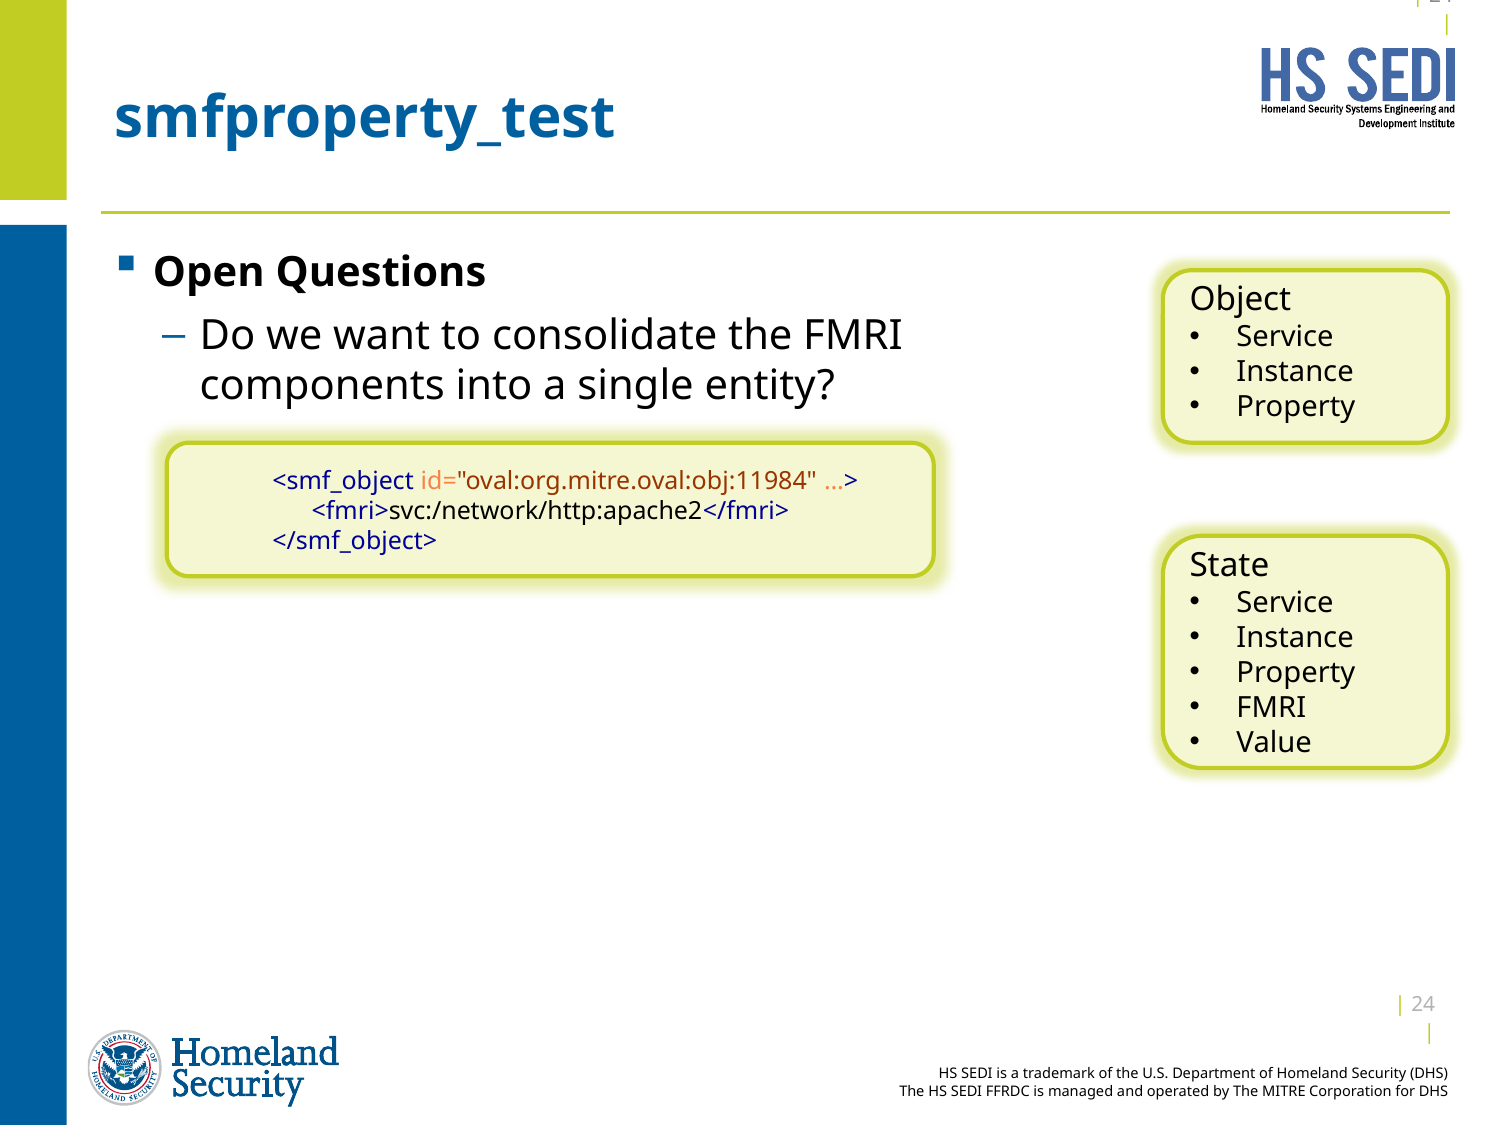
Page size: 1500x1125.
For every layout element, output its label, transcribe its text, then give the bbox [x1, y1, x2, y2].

text_box [1160, 273, 1451, 445]
title smfproperty_test [99, 45, 1248, 188]
text_box [1160, 544, 1174, 760]
list Open Questions Do we want to consolidate the FMRI components into a single entity? [99, 237, 1129, 1005]
text_box <smf_object id="oval:org.mitre.oval:obj:11984" …> <fmri>svc:/network/http:apache2</fmri> </smf_object> [164, 440, 936, 579]
slide_number | 23 | [1368, 1021, 1450, 1052]
text_box Object Service Instance Property [1174, 270, 1438, 430]
text_box | 23 | [1386, 12, 1468, 43]
text_box [1438, 545, 1451, 759]
text_box State Service Instance Property FMRI Value [1174, 535, 1438, 766]
text_box [1183, 766, 1428, 771]
